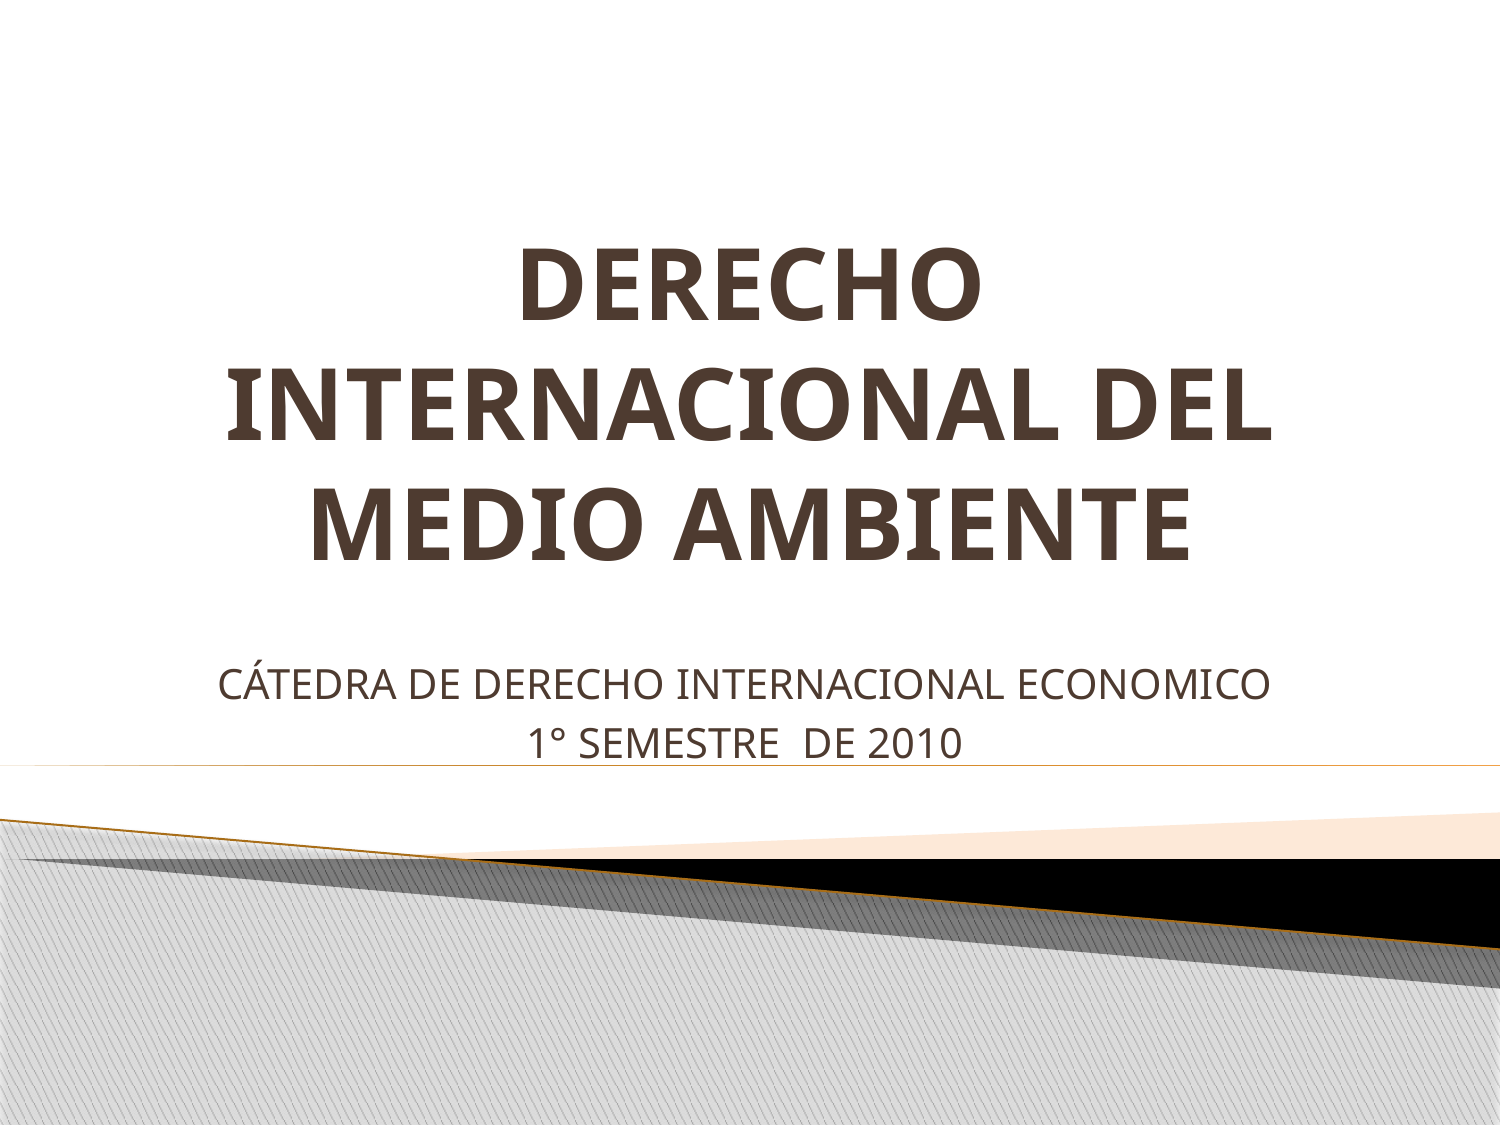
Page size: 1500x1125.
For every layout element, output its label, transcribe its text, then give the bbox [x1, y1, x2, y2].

subtitle CÁTEDRA DE DERECHO INTERNACIONAL ECONOMICO 1° SEMESTRE DE 2010 [112, 592, 1388, 790]
title DERECHO INTERNACIONAL DEL MEDIO AMBIENTE [112, 287, 1388, 588]
picture [5, 859, 1500, 989]
